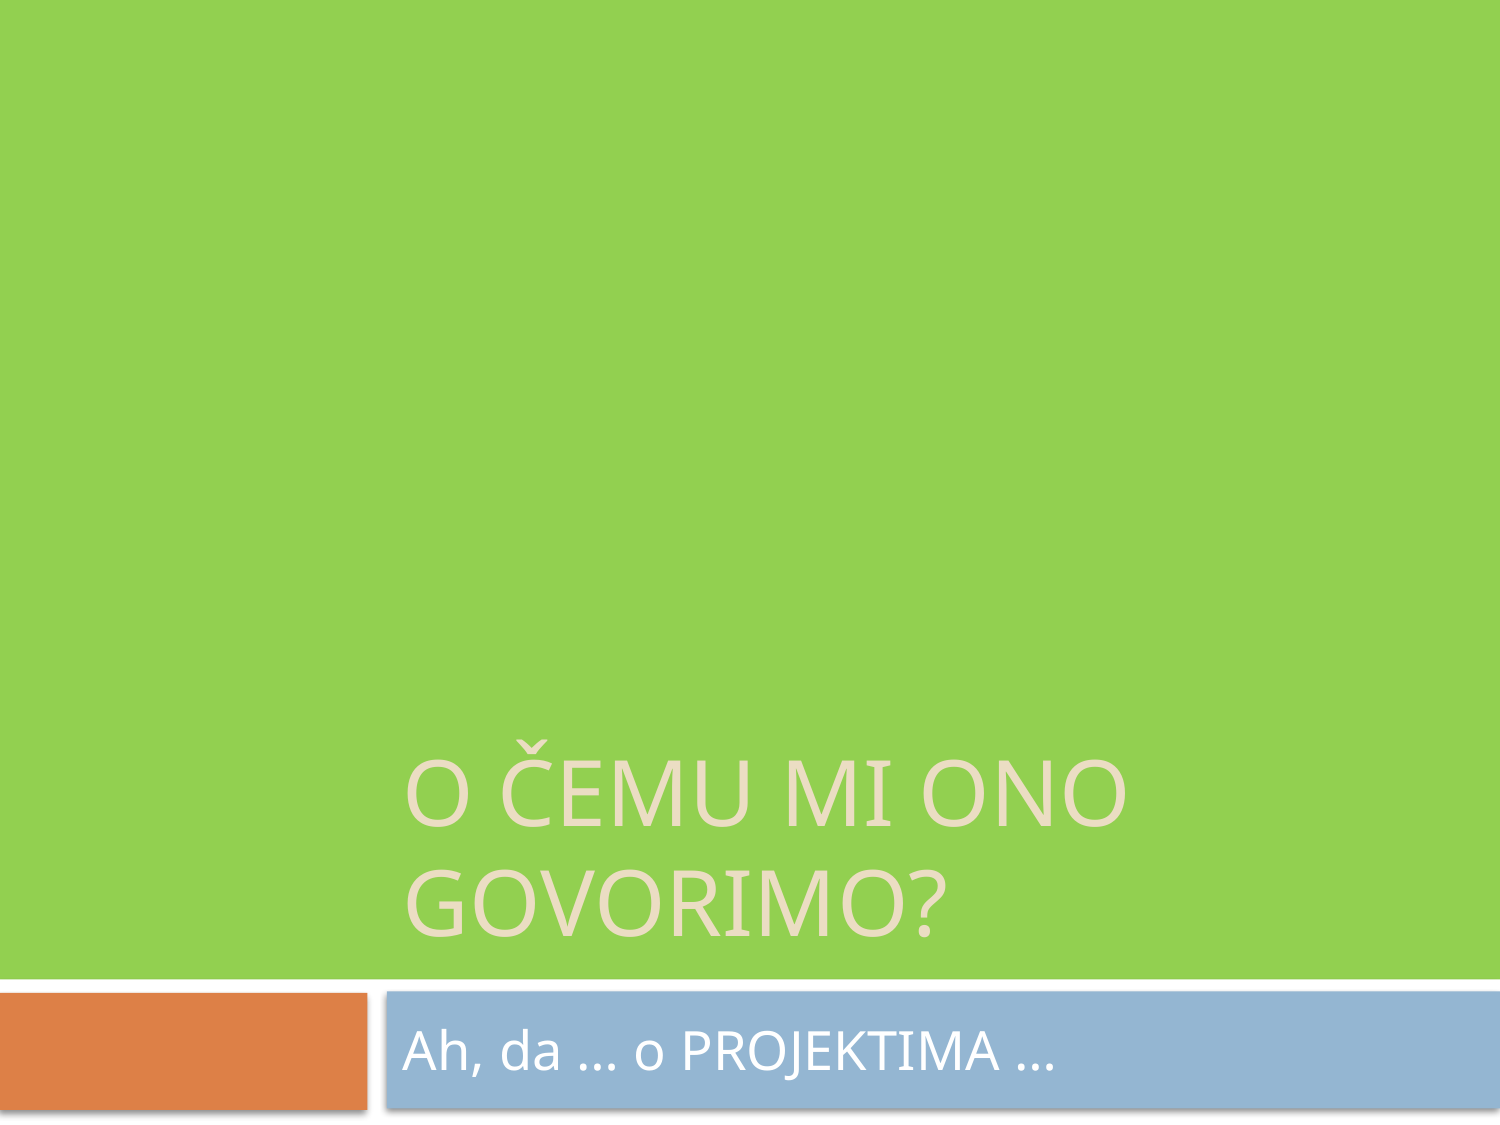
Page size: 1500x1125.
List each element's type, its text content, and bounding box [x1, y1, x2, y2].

subtitle Ah, da … o PROJEKTIMA … [387, 992, 1488, 1106]
title O čemu mi ono govorimo? [387, 662, 1451, 963]
